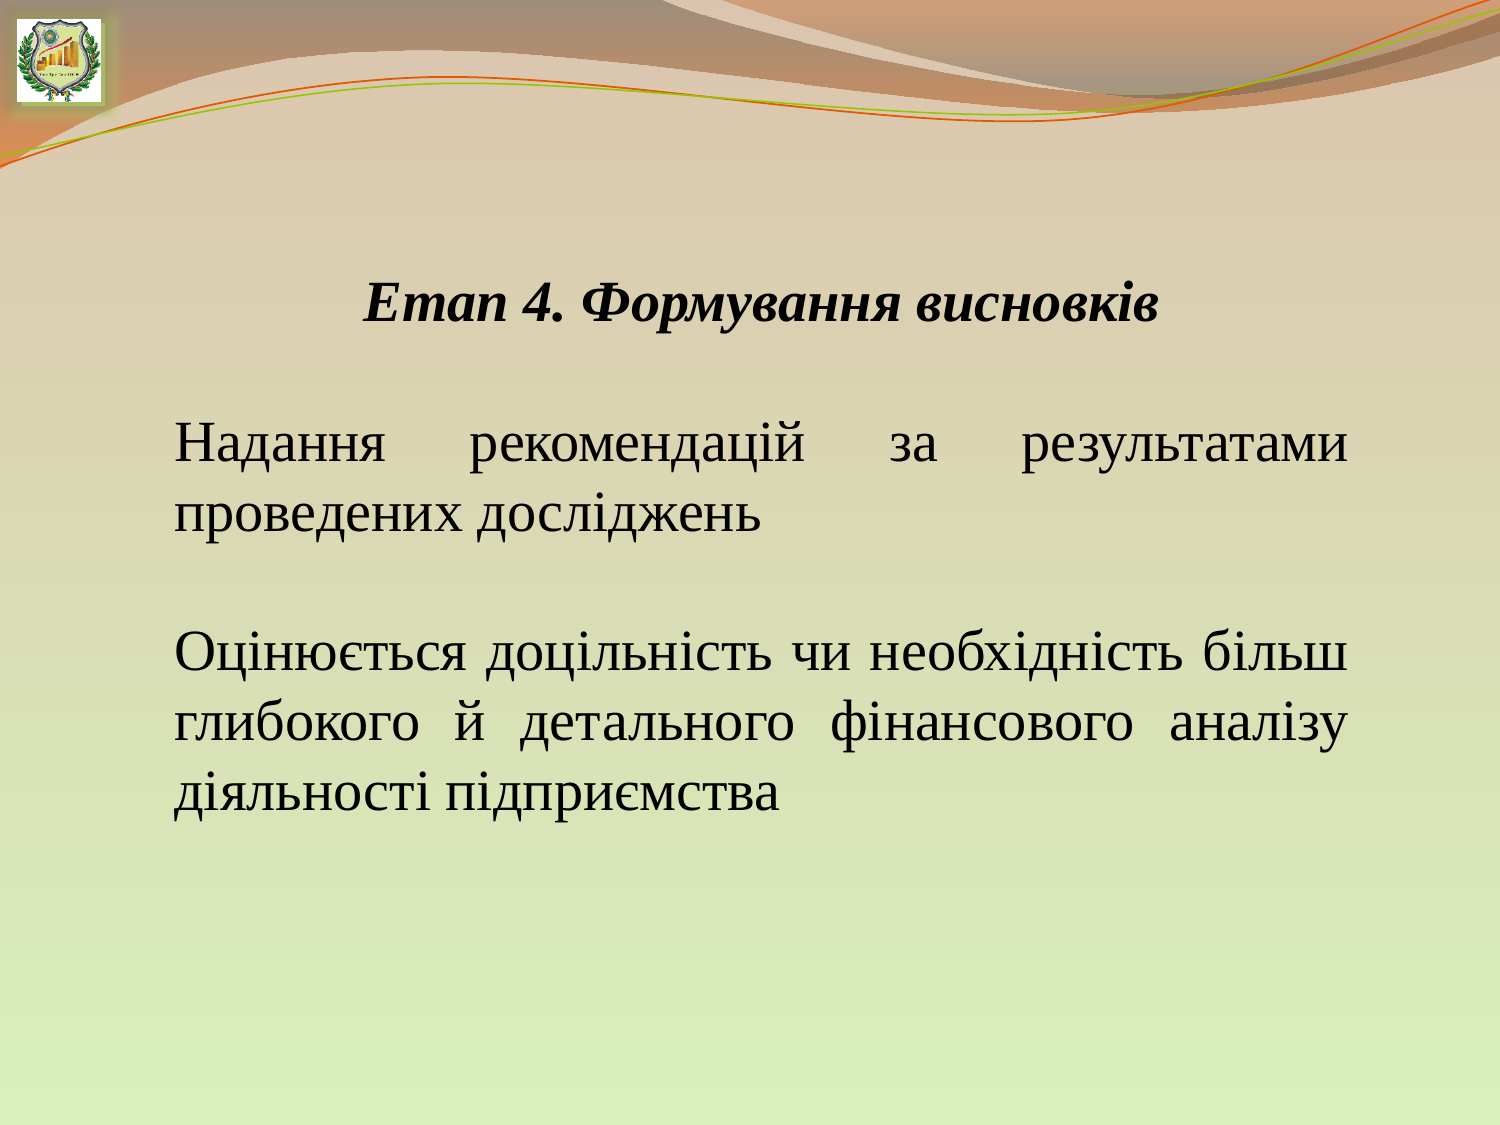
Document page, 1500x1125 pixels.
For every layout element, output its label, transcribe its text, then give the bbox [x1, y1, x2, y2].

text_box Етап 4. Формування висновків Надання рекомендацій за результатами проведених досліджень Оцінюється доцільність чи необхідність більш глибокого й детального фінансового аналізу діяльності підприємства [159, 255, 1365, 830]
picture [17, 18, 101, 102]
